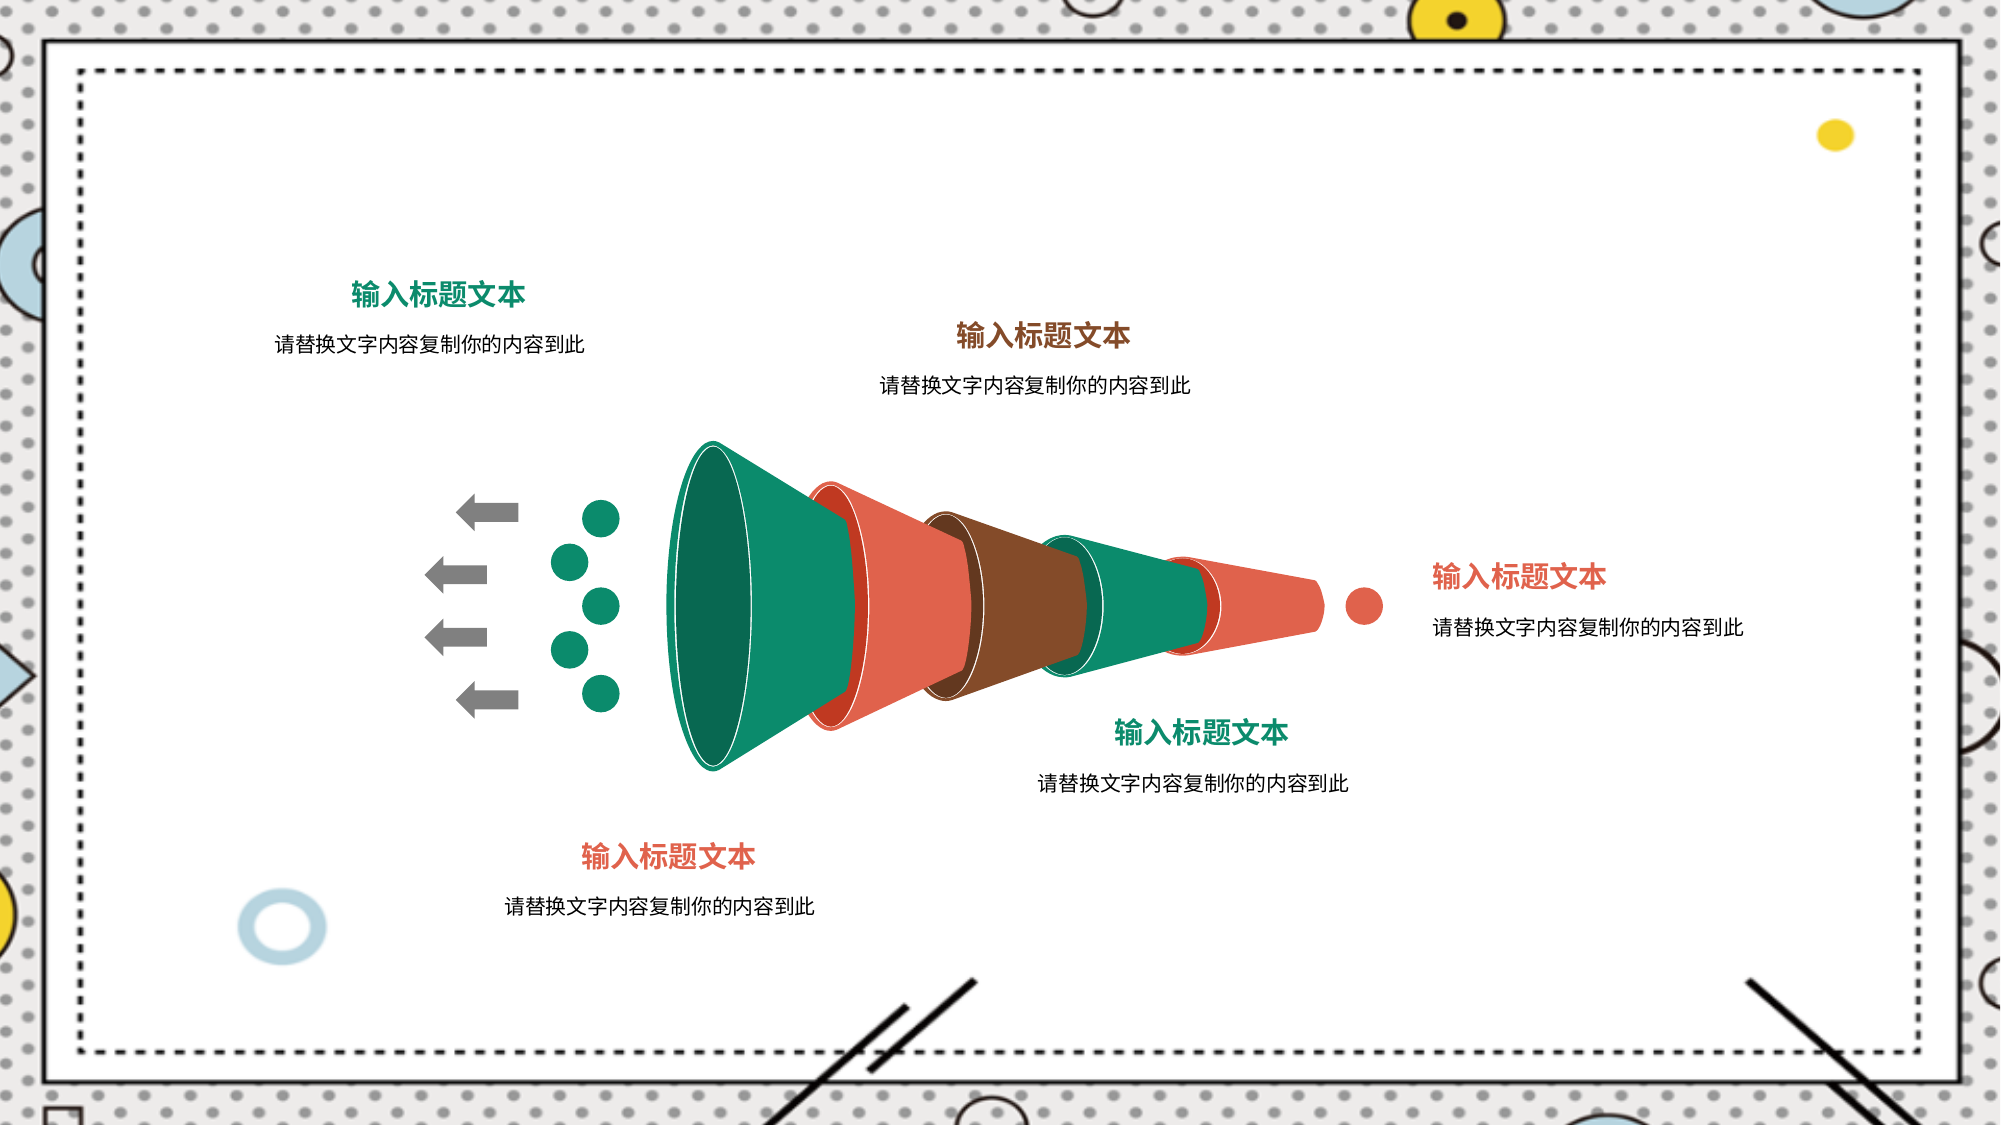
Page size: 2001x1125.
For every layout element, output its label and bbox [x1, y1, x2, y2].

picture [0, 0, 2001, 1125]
text_box [1023, 556, 1383, 850]
text_box [1345, 550, 1778, 693]
text_box [864, 309, 1225, 701]
text_box [259, 267, 855, 772]
text_box [489, 481, 972, 973]
